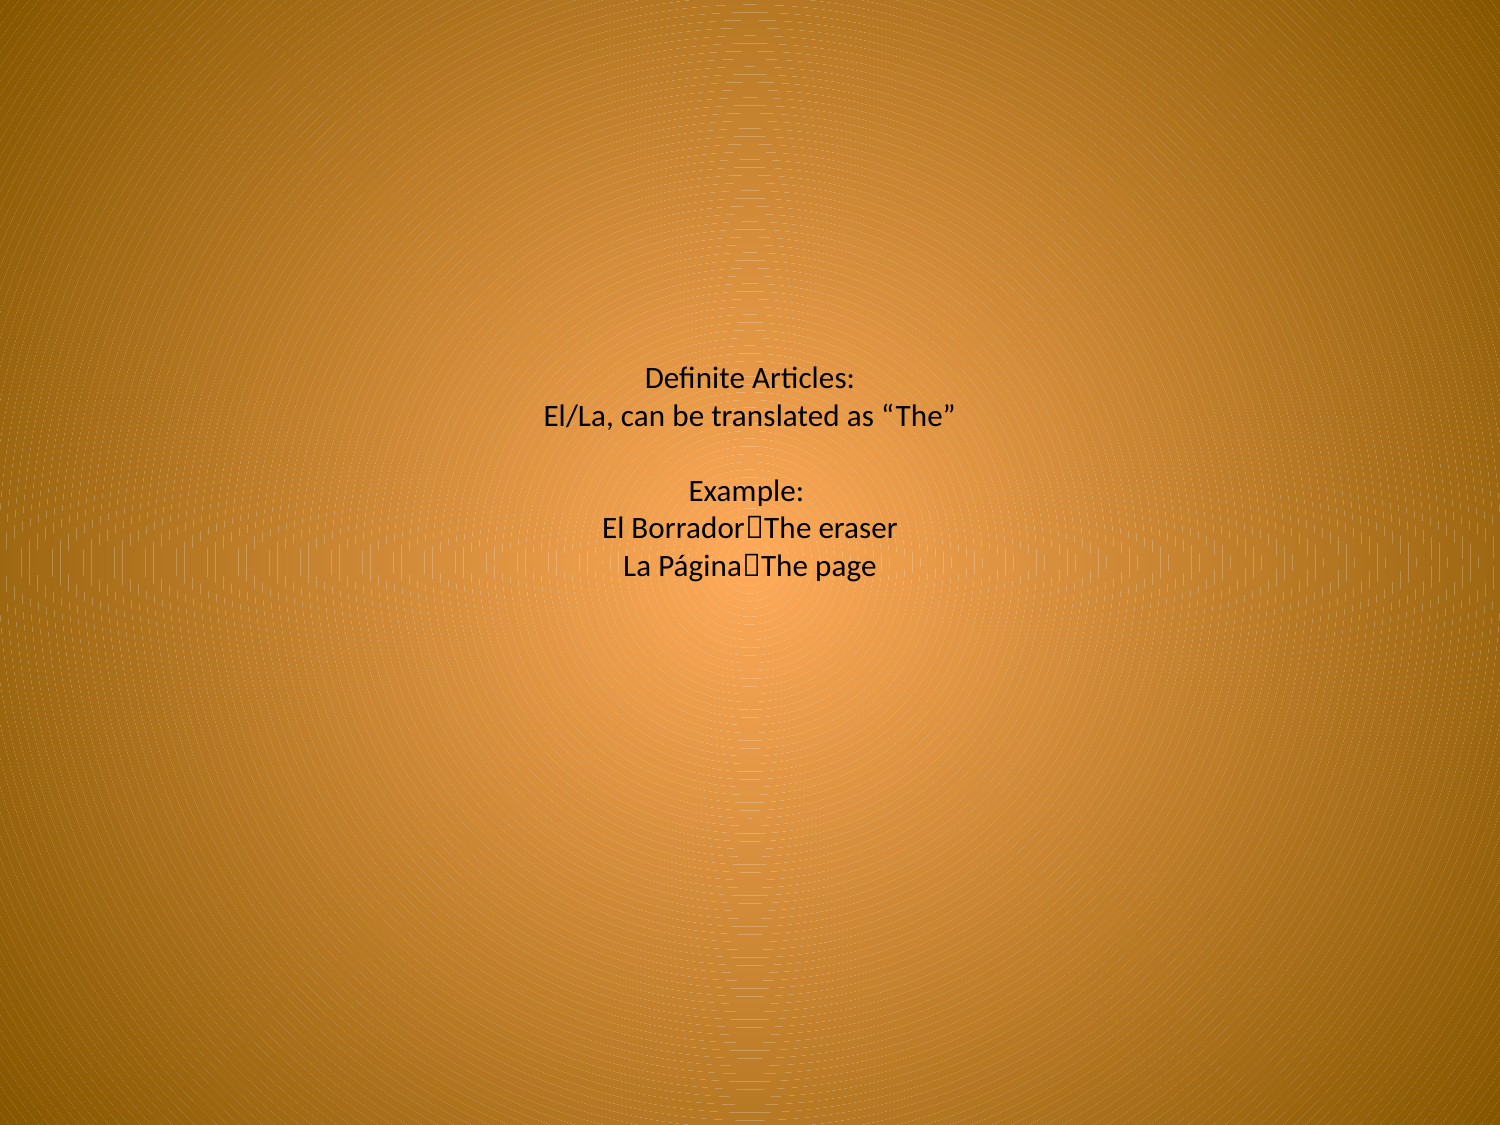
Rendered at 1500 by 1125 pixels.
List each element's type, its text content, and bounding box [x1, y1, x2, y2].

title Definite Articles: El/La, can be translated as “The” Example: El BorradorThe eraser La PáginaThe page [112, 349, 1388, 591]
